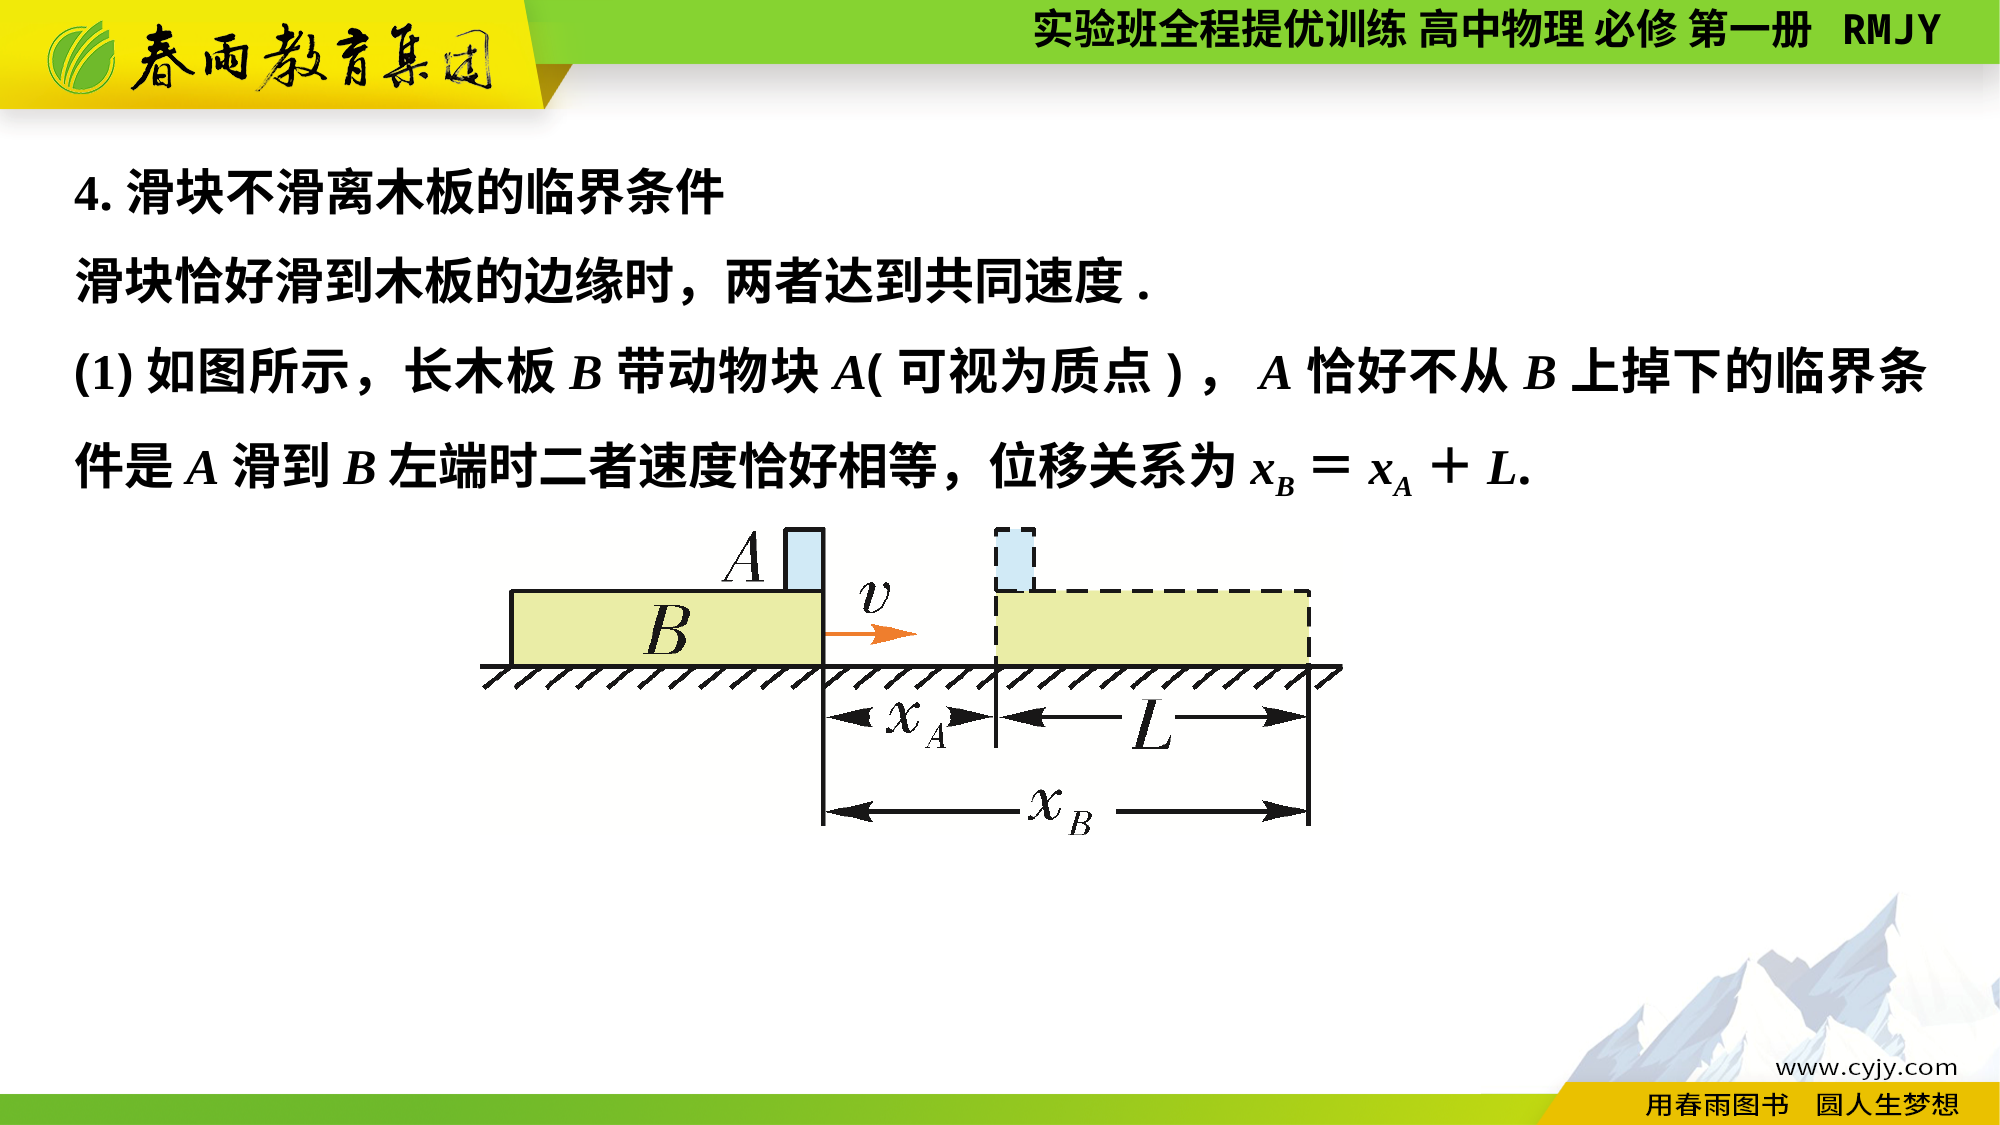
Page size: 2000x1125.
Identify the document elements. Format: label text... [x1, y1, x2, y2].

picture [0, 0, 2000, 1125]
list 4.滑块不滑离木板的临界条件 滑块恰好滑到木板的边缘时，两者达到共同速度. (1)如图所示，长木板B带动物块A(可视为质点)，A恰好不从B上掉下的临界条件是A滑到B左端时二者速度恰好相等，位移关系为xB＝xA＋L. [59, 122, 1944, 502]
